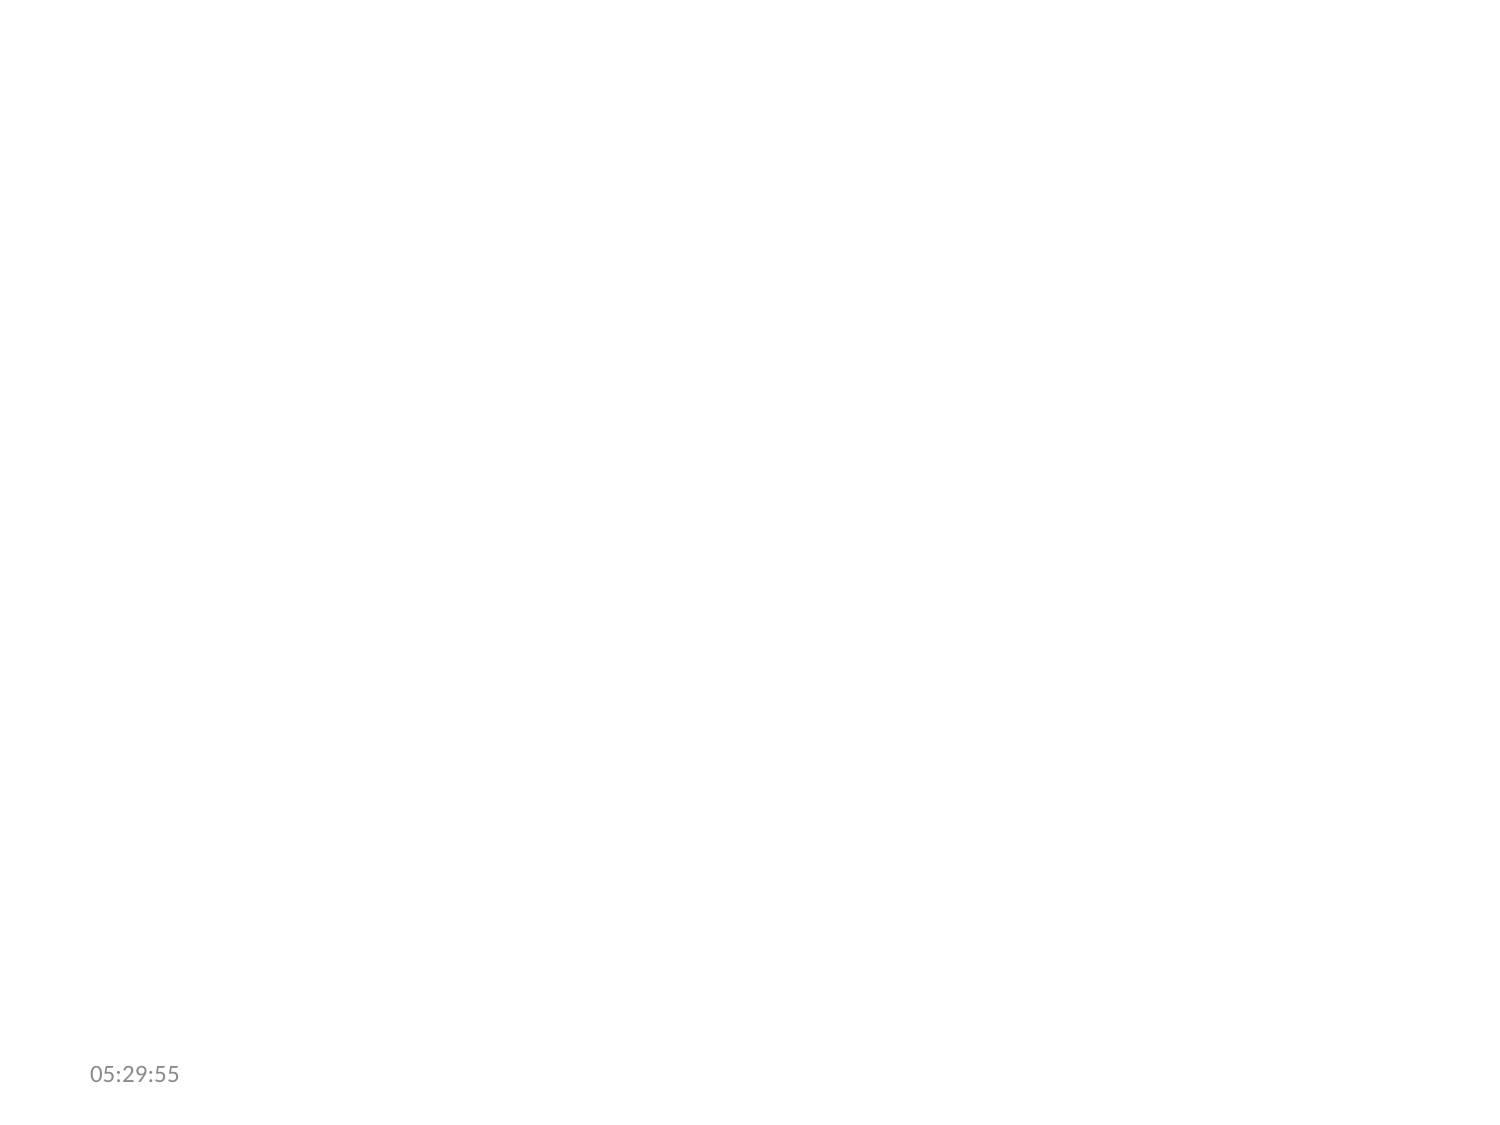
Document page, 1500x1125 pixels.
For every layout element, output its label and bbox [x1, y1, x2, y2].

slide_number [75, 1042, 425, 1103]
